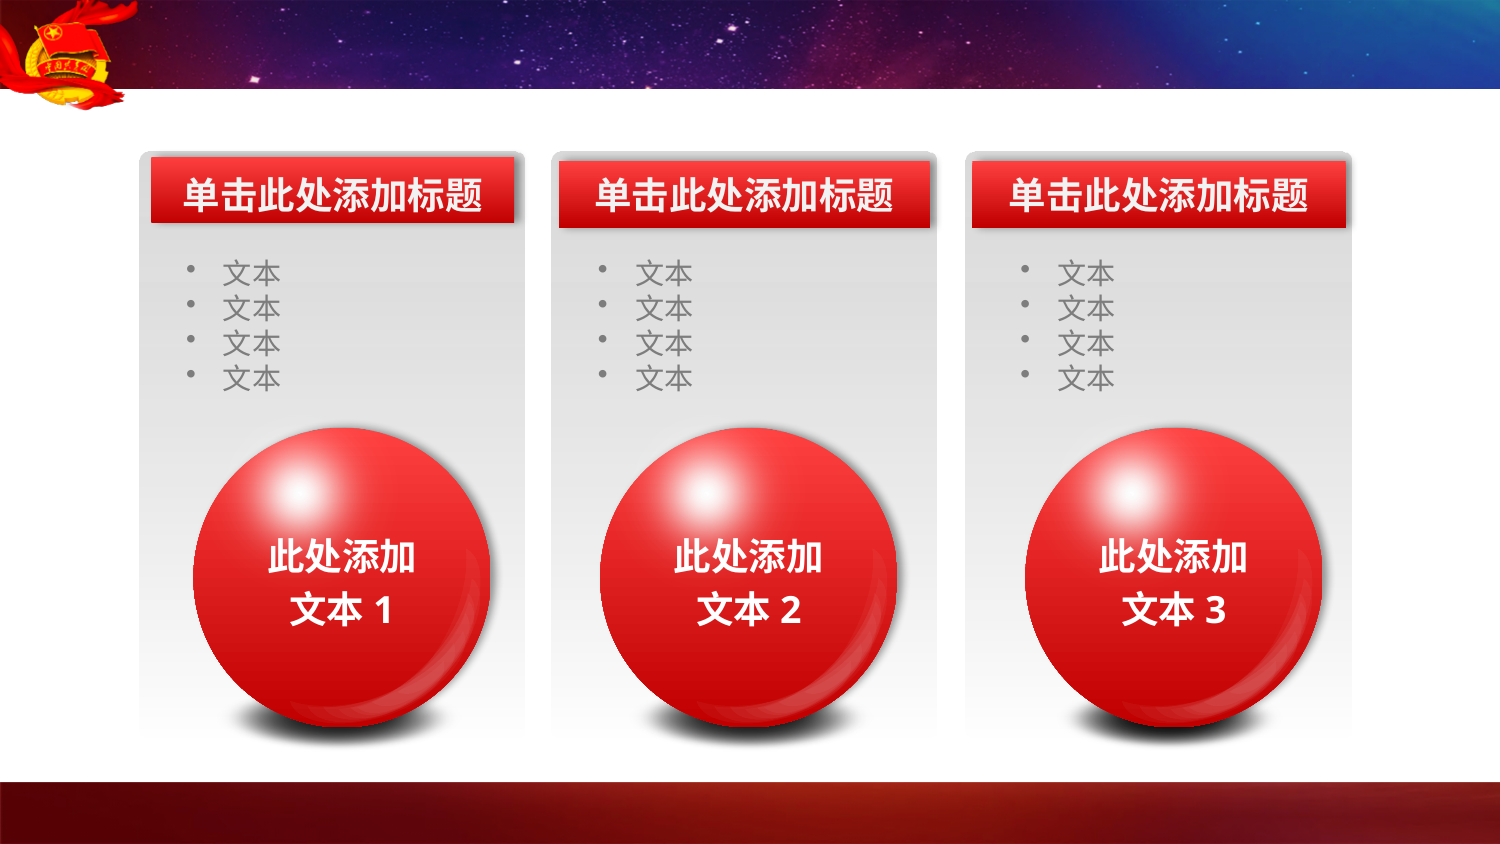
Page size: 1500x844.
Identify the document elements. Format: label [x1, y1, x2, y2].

text_box [551, 151, 937, 739]
picture [0, 783, 1500, 844]
text_box [190, 415, 507, 762]
text_box [1022, 415, 1339, 762]
text_box [597, 415, 913, 762]
text_box [965, 151, 1352, 739]
picture [0, 0, 1500, 112]
text_box [139, 151, 525, 739]
